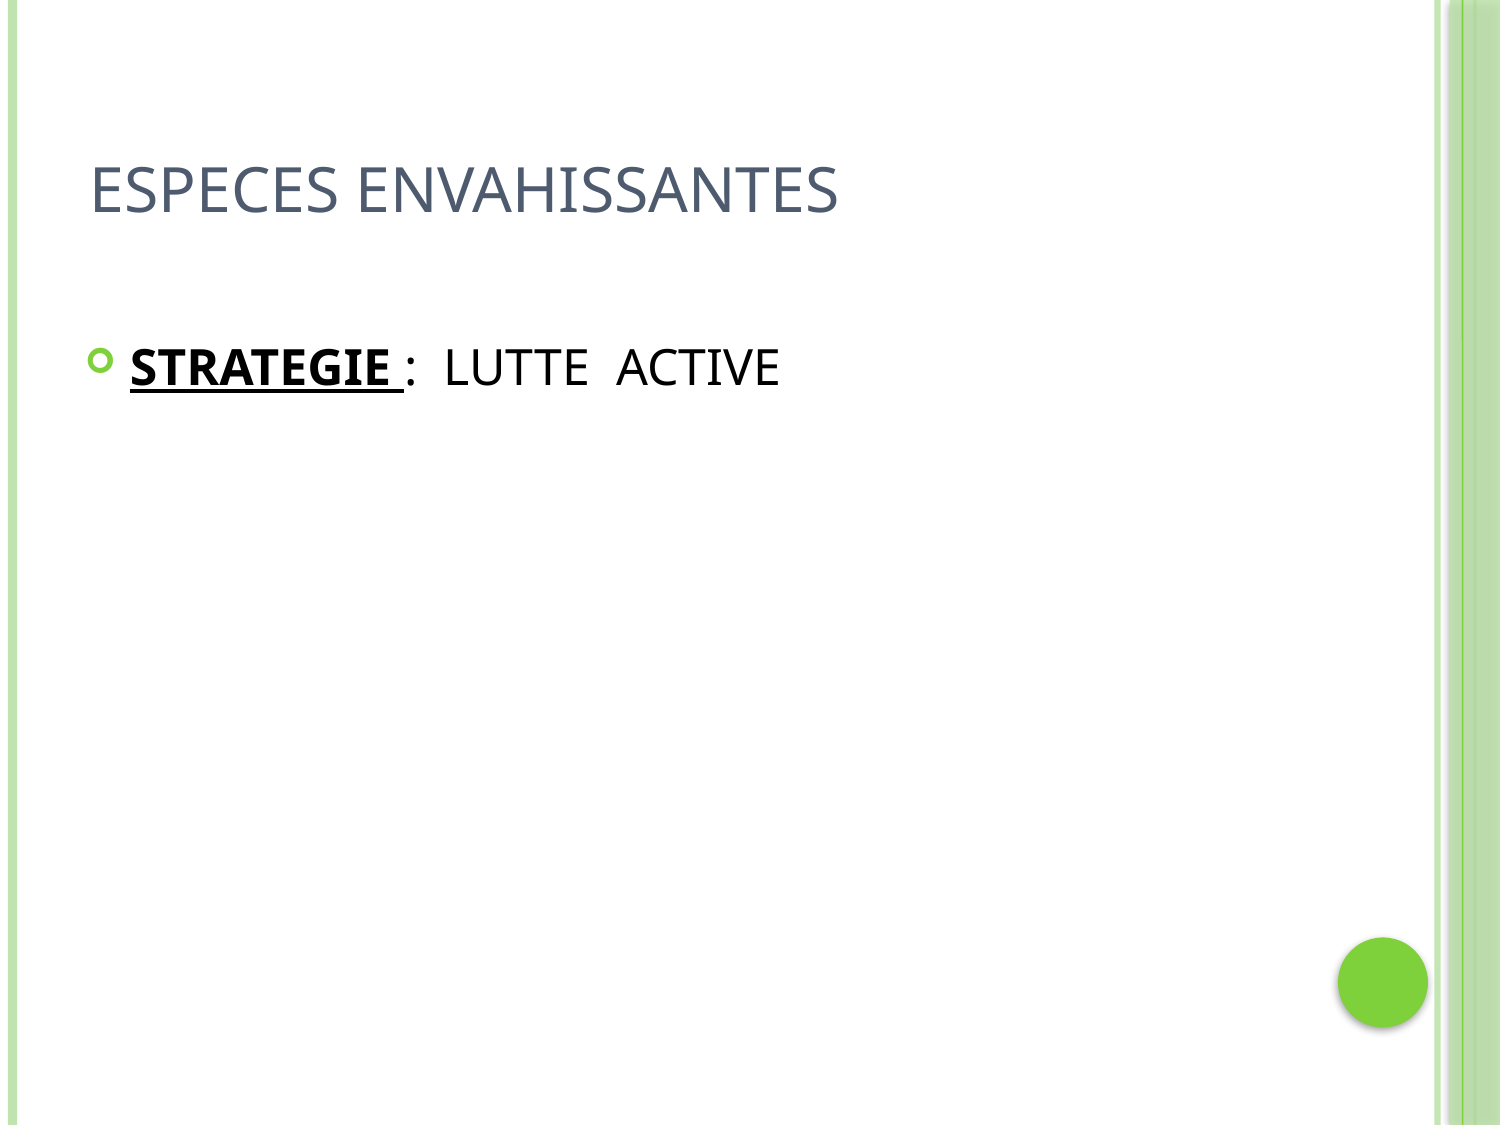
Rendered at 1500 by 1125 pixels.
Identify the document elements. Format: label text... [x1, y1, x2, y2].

list STRATEGIE : LUTTE ACTIVE [70, 328, 1360, 493]
title ESPECES ENVAHISSANTES [75, 45, 1300, 233]
